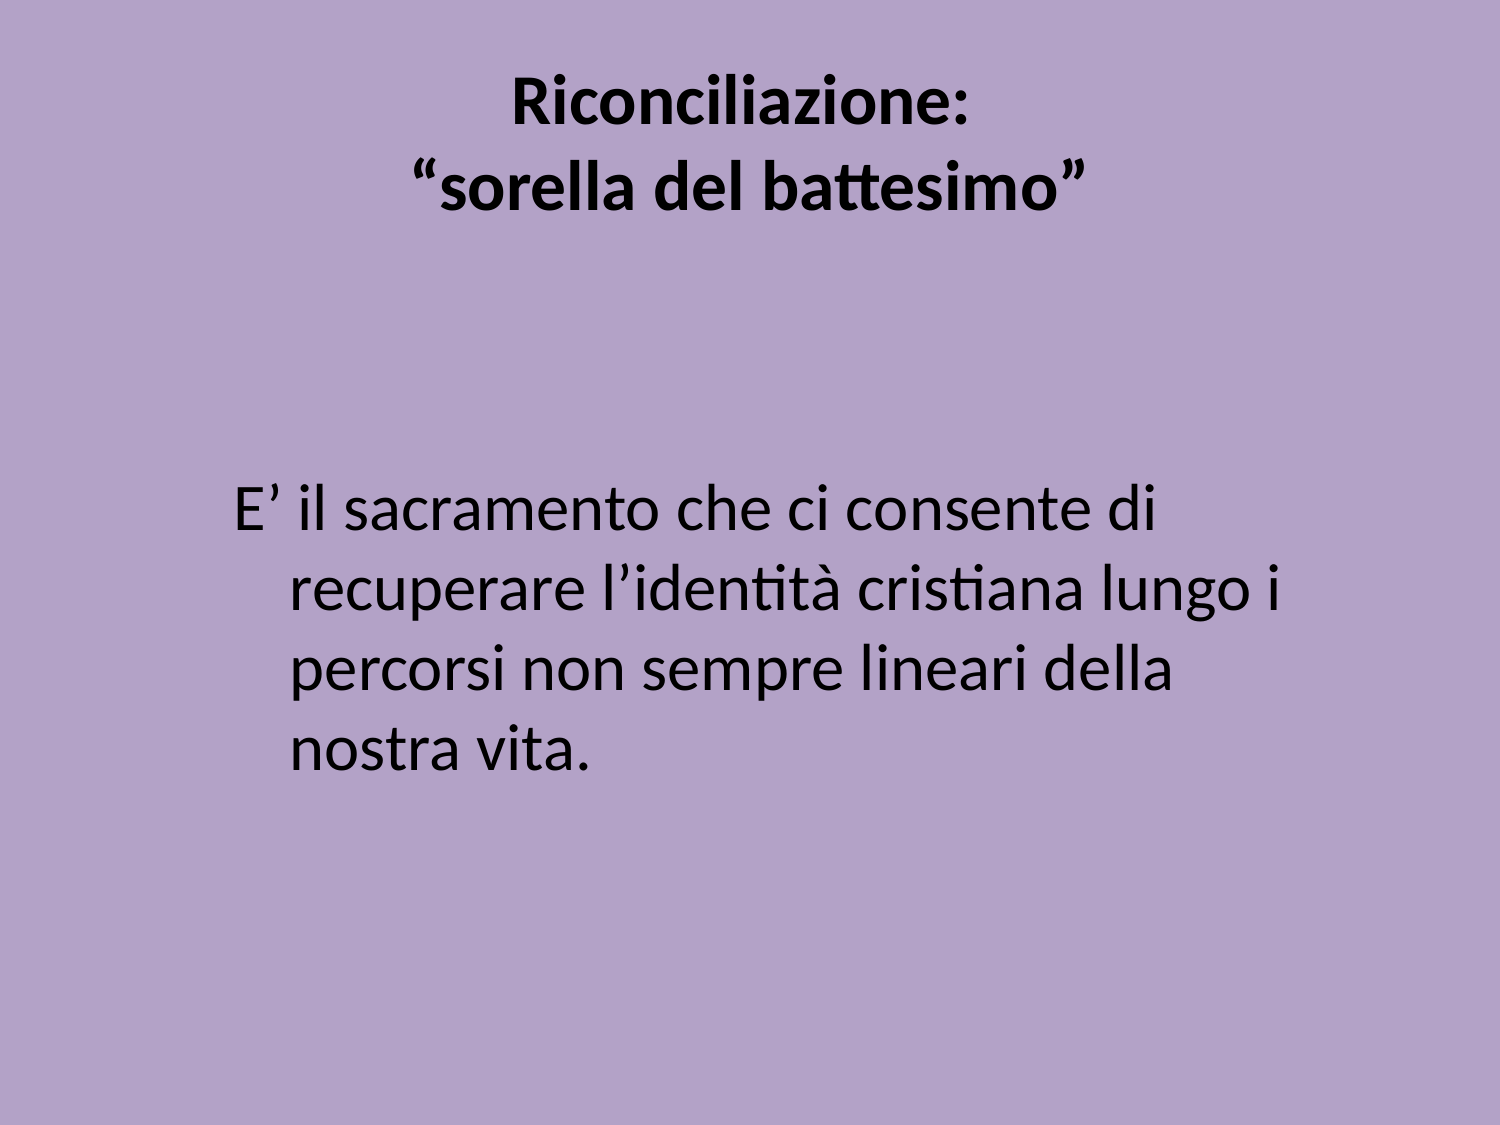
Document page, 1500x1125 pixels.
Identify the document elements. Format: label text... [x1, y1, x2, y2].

list E’ il sacramento che ci consente di recuperare l’identità cristiana lungo i percorsi non sempre lineari della nostra vita. [218, 456, 1341, 1005]
title Riconciliazione: “sorella del battesimo” [75, 45, 1425, 233]
